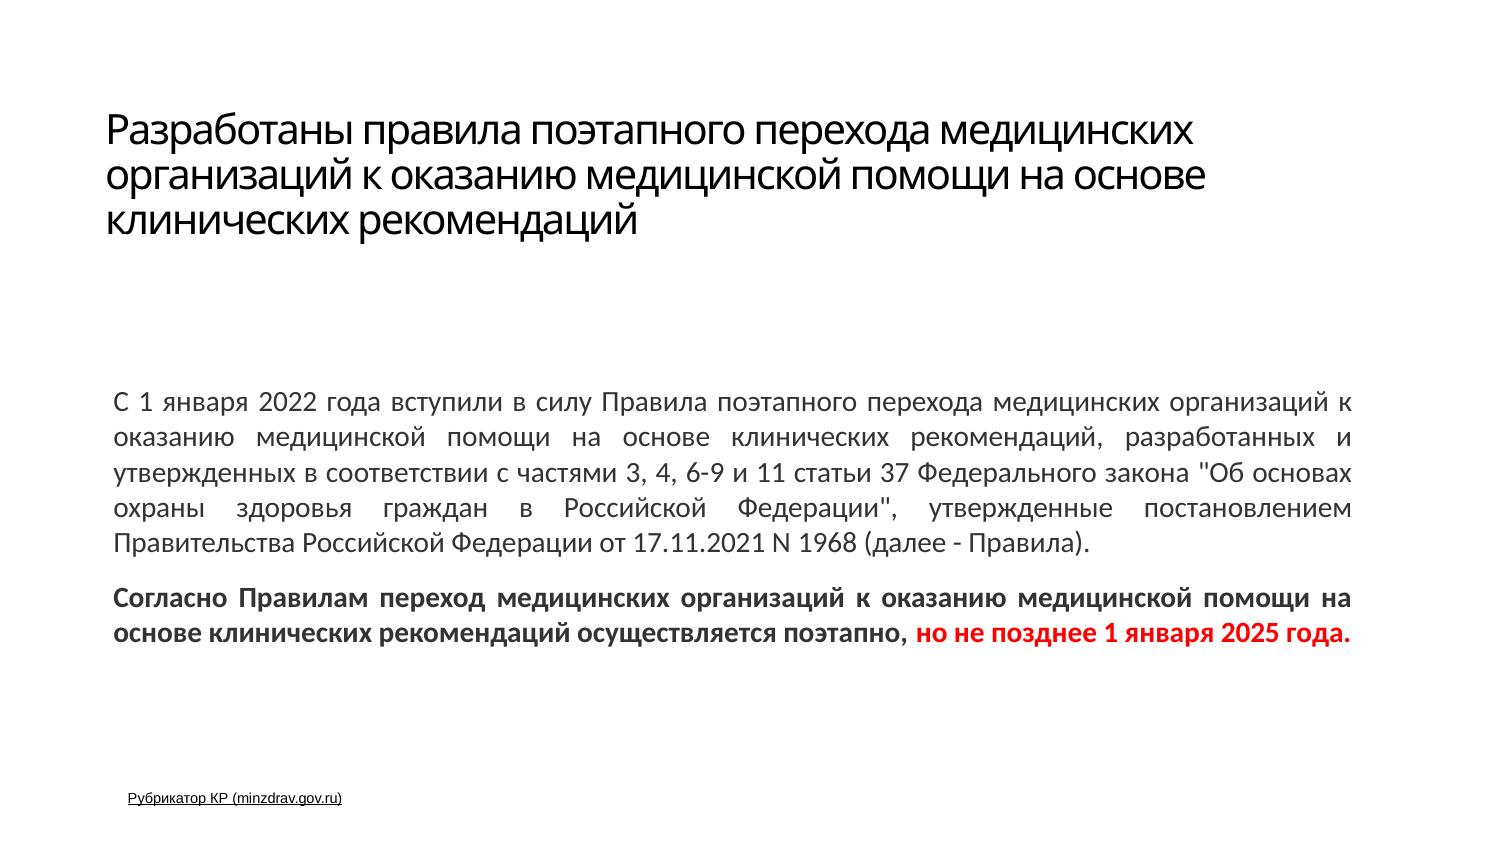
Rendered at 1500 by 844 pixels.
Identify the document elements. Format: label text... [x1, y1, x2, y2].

text_box Разработаны правила поэтапного перехода медицинских организаций к оказанию медицинской помощи на основе клинических рекомендаций [93, 94, 1456, 259]
text_box С 1 января 2022 года вступили в силу Правила поэтапного перехода медицинских организаций к оказанию медицинской помощи на основе клинических рекомендаций, разработанных и утвержденных в соответствии с частями 3, 4, 6-9 и 11 статьи 37 Федерального закона "Об основах охраны здоровья граждан в Российской Федерации", утвержденные постановлением Правительства Российской Федерации от 17.11.2021 N 1968 (далее - Правила). Согласно Правилам переход медицинских организаций к оказанию медицинской помощи на основе клинических рекомендаций осуществляется поэтапно, но не позднее 1 января 2025 года. [93, 318, 1365, 704]
footer Рубрикатор КР (minzdrav.gov.ru) [112, 784, 735, 822]
